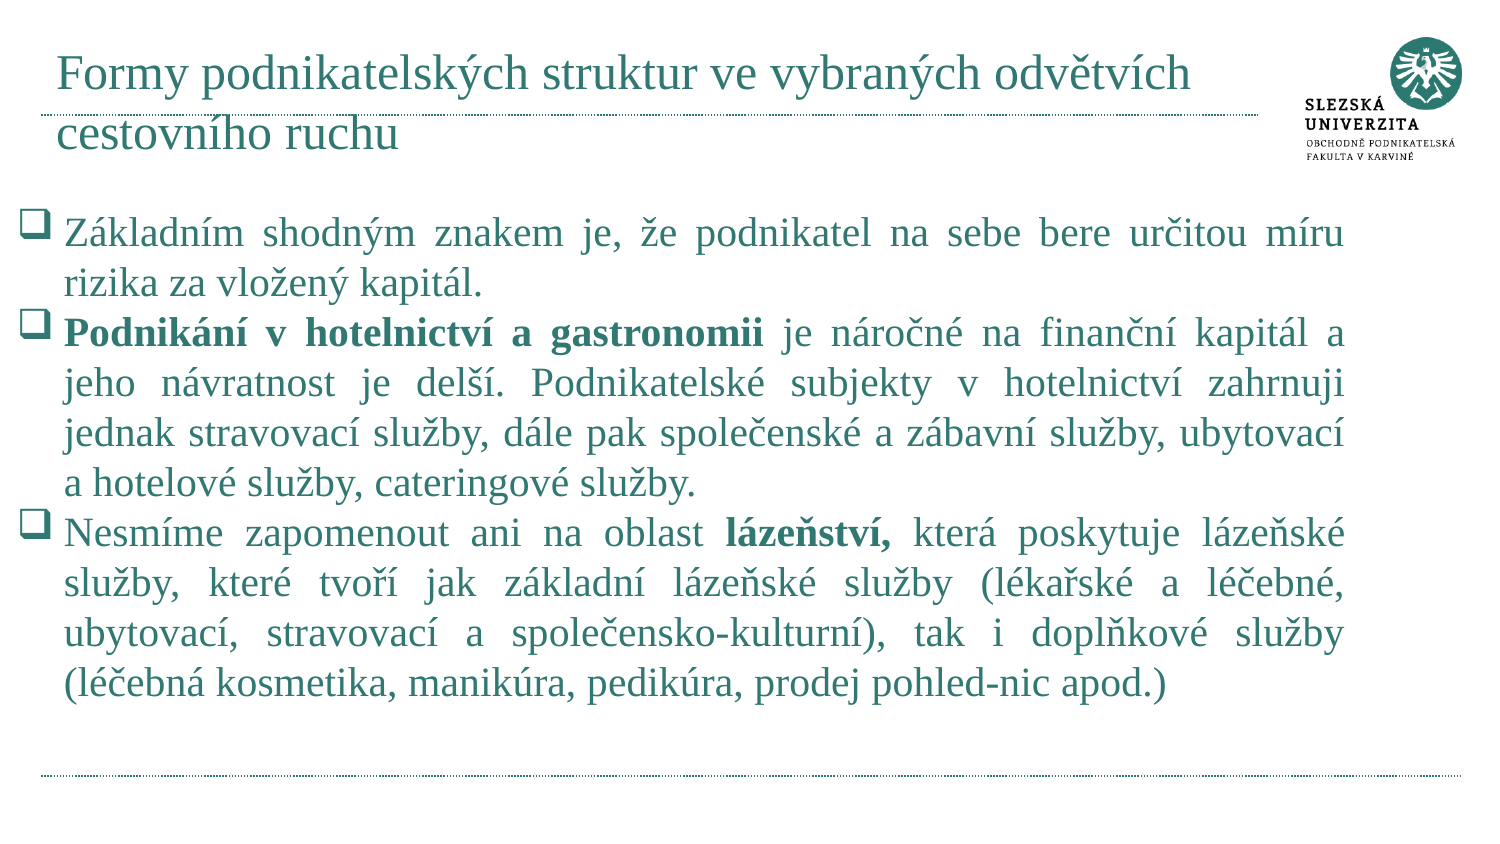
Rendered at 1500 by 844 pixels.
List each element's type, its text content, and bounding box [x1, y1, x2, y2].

title Formy podnikatelských struktur ve vybraných odvětvích cestovního ruchu [41, 32, 1270, 116]
picture [1305, 37, 1462, 160]
text_box Základním shodným znakem je, že podnikatel na sebe bere určitou míru rizika za vložený kapitál. Podnikání v hotelnictví a gastronomii je náročné na finanční kapitál a jeho návratnost je delší. Podnikatelské subjekty v hotelnictví zahrnuji jednak stravovací služby, dále pak společenské a zábavní služby, ubytovací a hotelové služby, cateringové služby. Nesmíme zapomenout ani na oblast lázeňství, která poskytuje lázeňské služby, které tvoří jak základní lázeňské služby (lékařské a léčebné, ubytovací, stravovací a společensko-kulturní), tak i doplňkové služby (léčebná kosmetika, manikúra, pedikúra, prodej pohled-nic apod.) [2, 197, 1361, 713]
